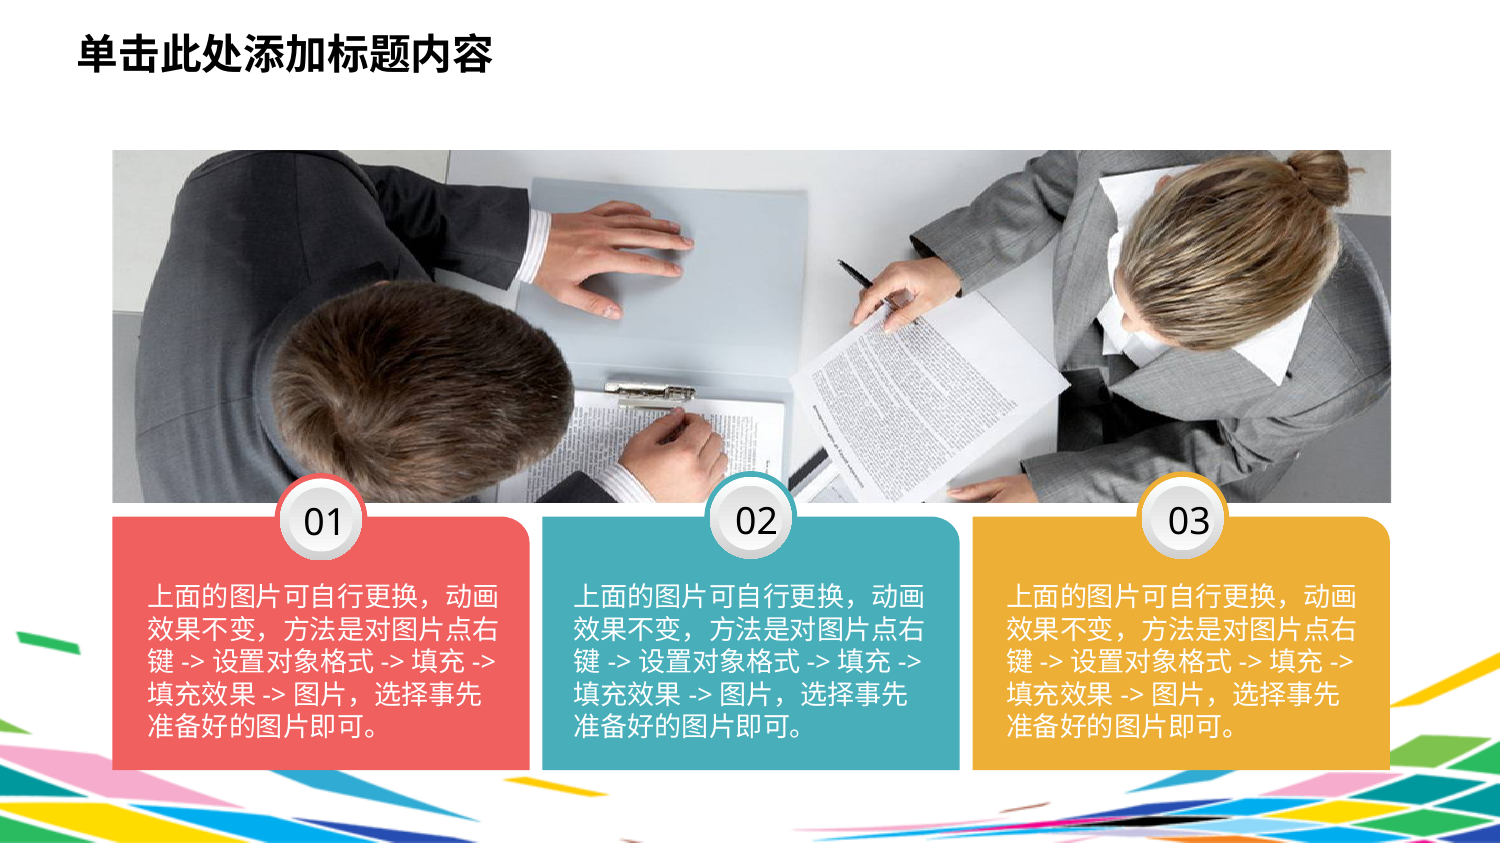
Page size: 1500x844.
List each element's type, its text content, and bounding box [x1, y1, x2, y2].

text_box [112, 150, 1392, 503]
text_box 上面的图片可自行更换，动画效果不变，方法是对图片点右键->设置对象格式->填充->填充效果->图片，选择事先准备好的图片即可。 [136, 574, 513, 748]
text_box 上面的图片可自行更换，动画效果不变，方法是对图片点右键->设置对象格式->填充->填充效果->图片，选择事先准备好的图片即可。 [562, 574, 939, 748]
text_box [112, 516, 530, 771]
text_box [972, 516, 1390, 771]
picture [0, 514, 1500, 843]
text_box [1136, 471, 1230, 565]
text_box 上面的图片可自行更换，动画效果不变，方法是对图片点右键->设置对象格式->填充->填充效果->图片，选择事先准备好的图片即可。 [994, 574, 1371, 748]
text_box [542, 516, 960, 771]
text_box 单击此处添加标题内容 [61, 20, 586, 86]
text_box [704, 470, 798, 565]
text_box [274, 472, 368, 567]
